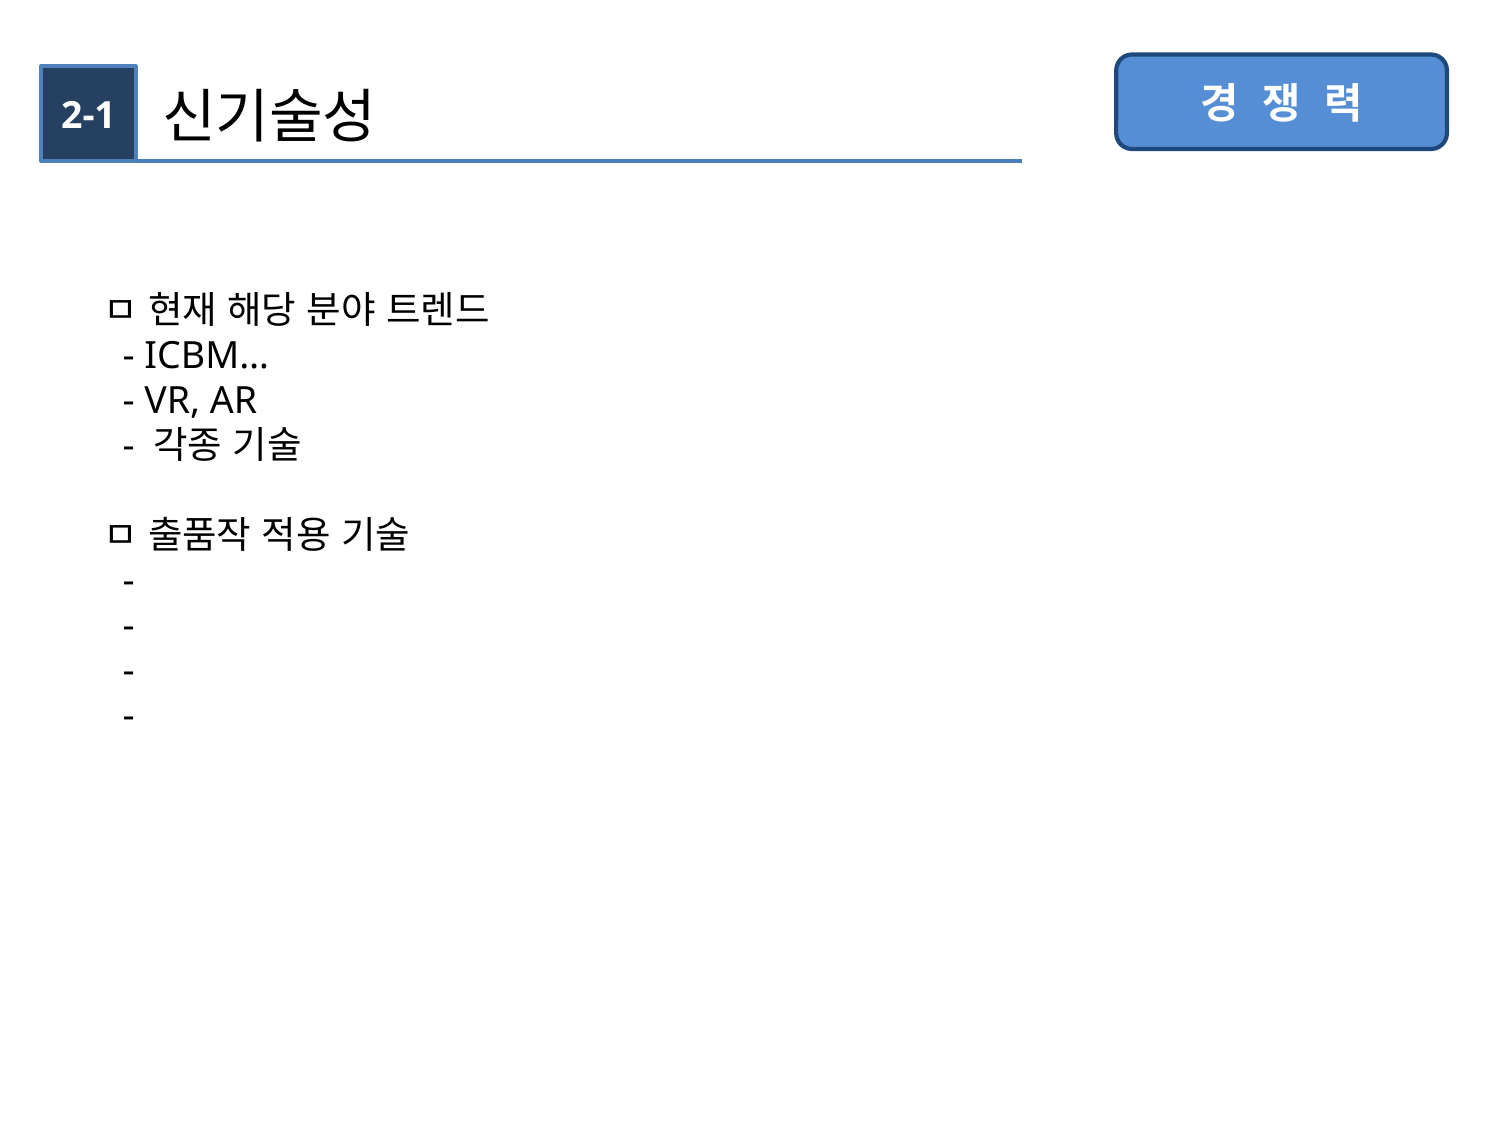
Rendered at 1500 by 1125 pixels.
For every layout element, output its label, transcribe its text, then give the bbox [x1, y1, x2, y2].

text_box 경 쟁 력 [1114, 52, 1450, 152]
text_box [40, 66, 1022, 162]
text_box ㅁ 현재 해당 분야 트렌드 - ICBM… - VR, AR - 각종 기술 ㅁ 출품작 적용 기술 - - - - [88, 278, 1341, 789]
